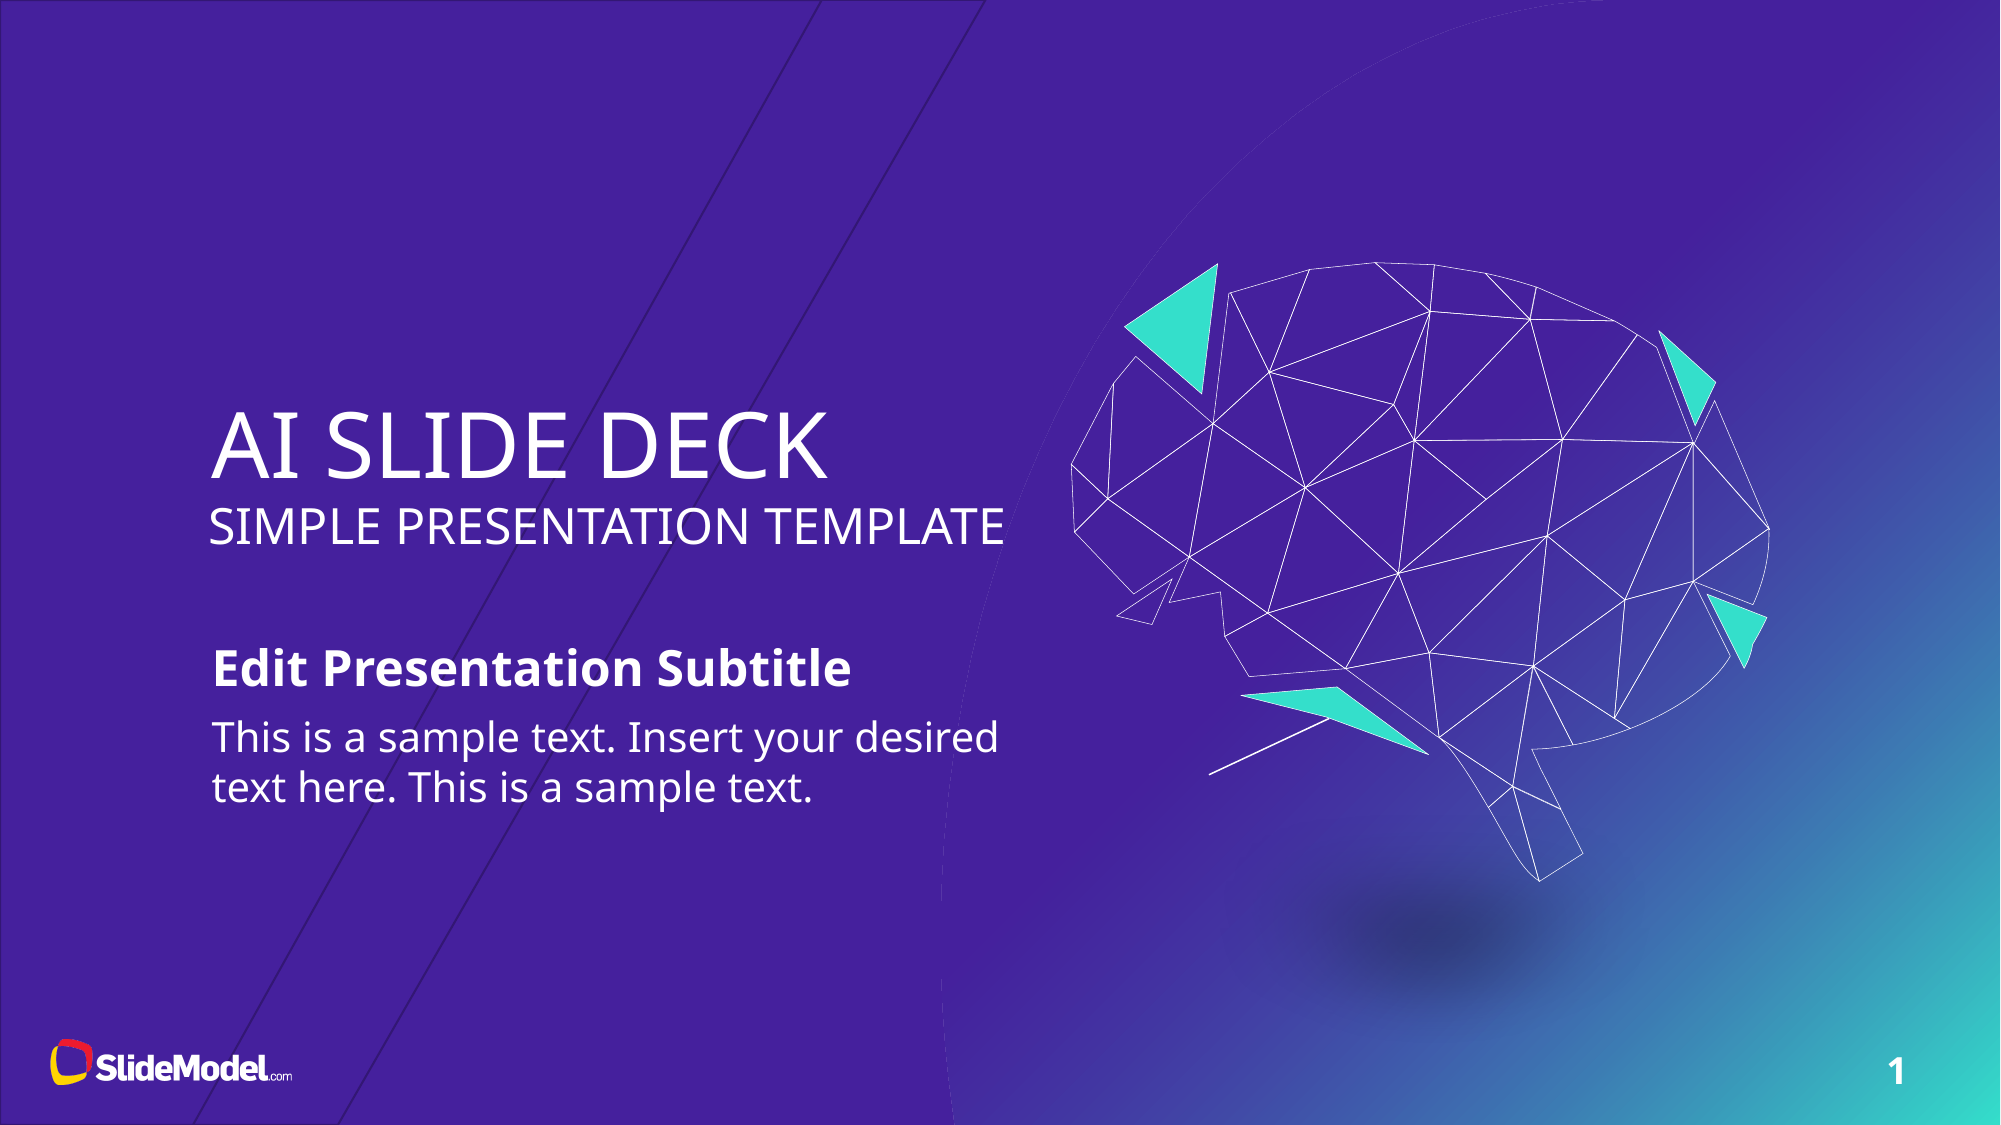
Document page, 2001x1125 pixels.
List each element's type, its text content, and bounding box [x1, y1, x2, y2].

text_box Edit Presentation Subtitle [211, 636, 1071, 697]
text_box SIMPLE PRESENTATION TEMPLATE [208, 494, 1071, 555]
text_box This is a sample text. Insert your desired text here. This is a sample text. [211, 710, 1071, 811]
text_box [1071, 262, 1770, 882]
picture [50, 1039, 292, 1085]
list AI SLIDE DECK [196, 305, 1024, 507]
